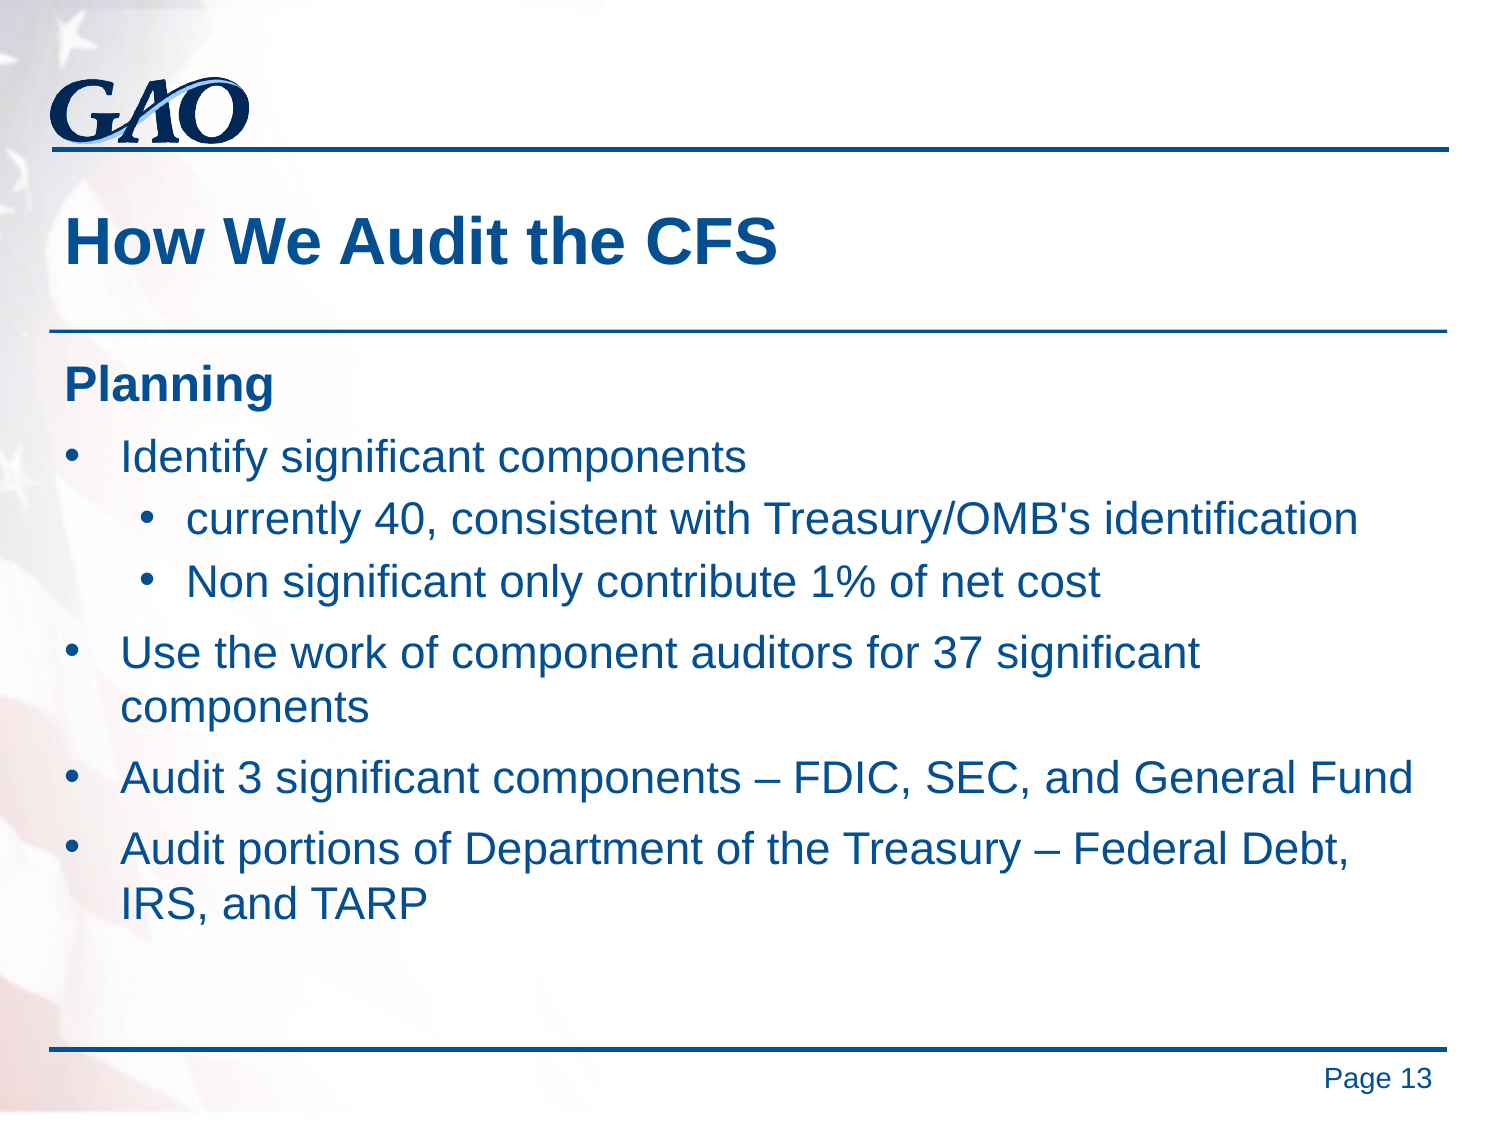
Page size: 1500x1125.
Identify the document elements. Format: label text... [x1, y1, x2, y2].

list Planning Identify significant components currently 40, consistent with Treasury/OMB's identification Non significant only contribute 1% of net cost Use the work of component auditors for 37 significant components Audit 3 significant components – FDIC, SEC, and General Fund Audit portions of Department of the Treasury – Federal Debt, IRS, and TARP [49, 343, 1447, 1038]
title How We Audit the CFS [49, 162, 1447, 313]
slide_number Page 13 [1097, 1050, 1448, 1103]
picture [0, 0, 1500, 1125]
